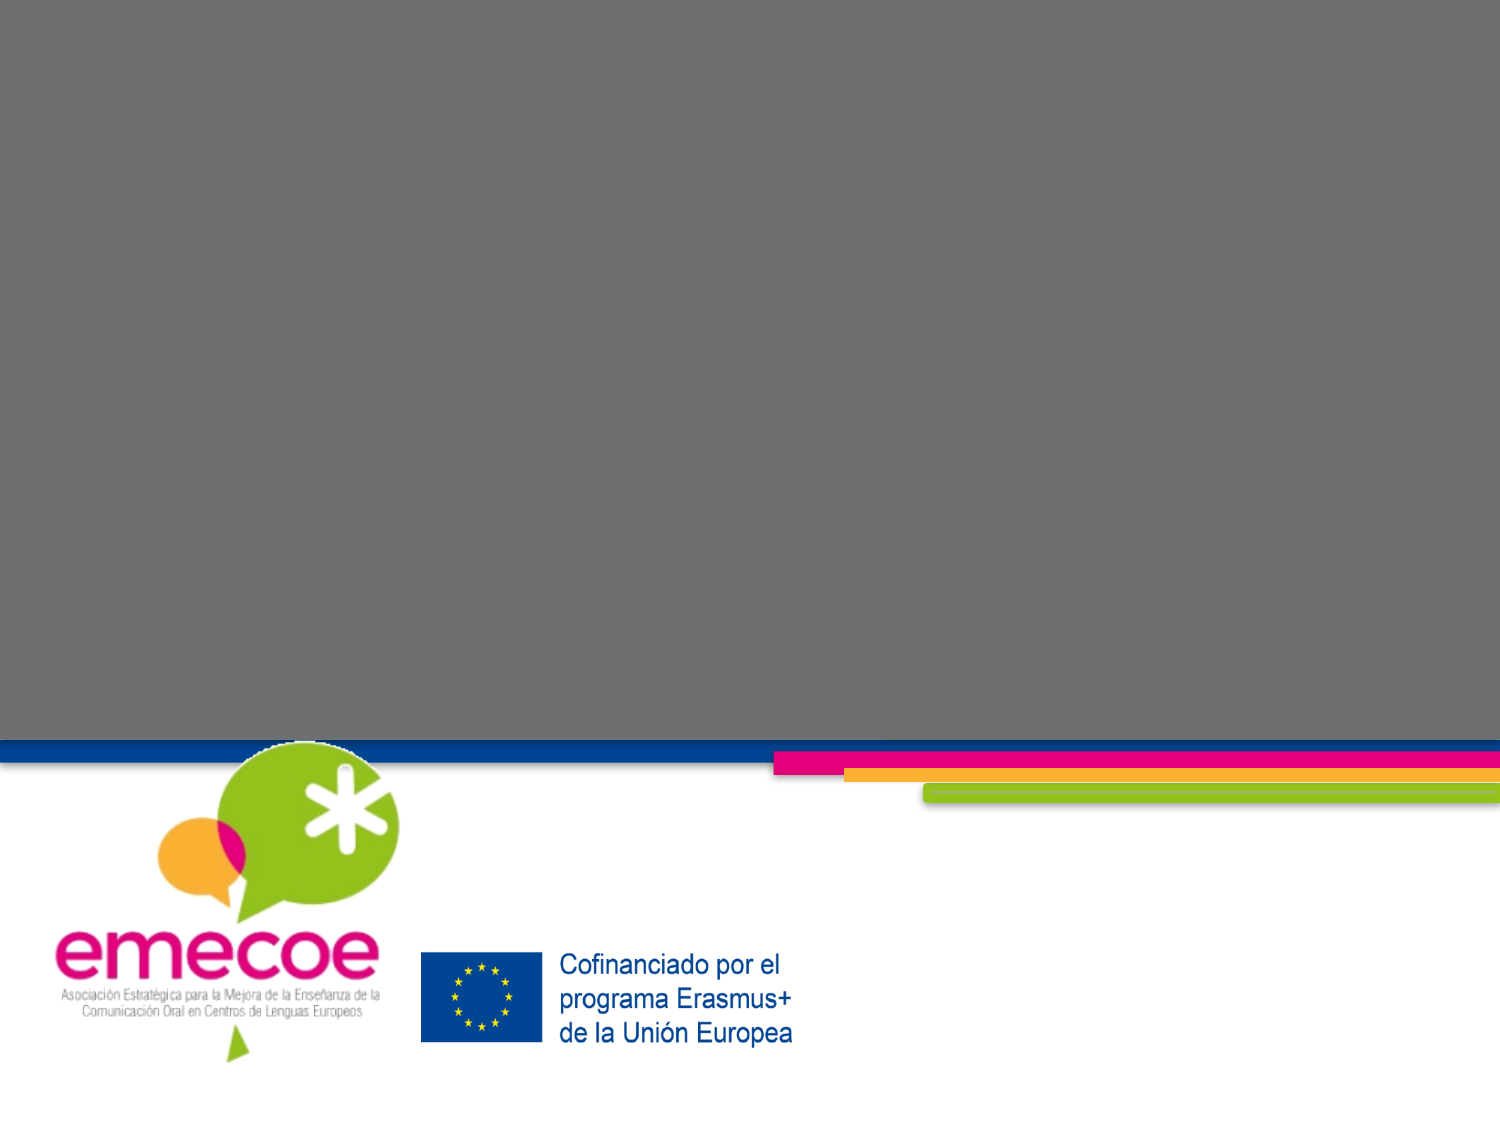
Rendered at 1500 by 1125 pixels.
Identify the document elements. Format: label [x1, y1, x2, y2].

picture [23, 738, 799, 1068]
